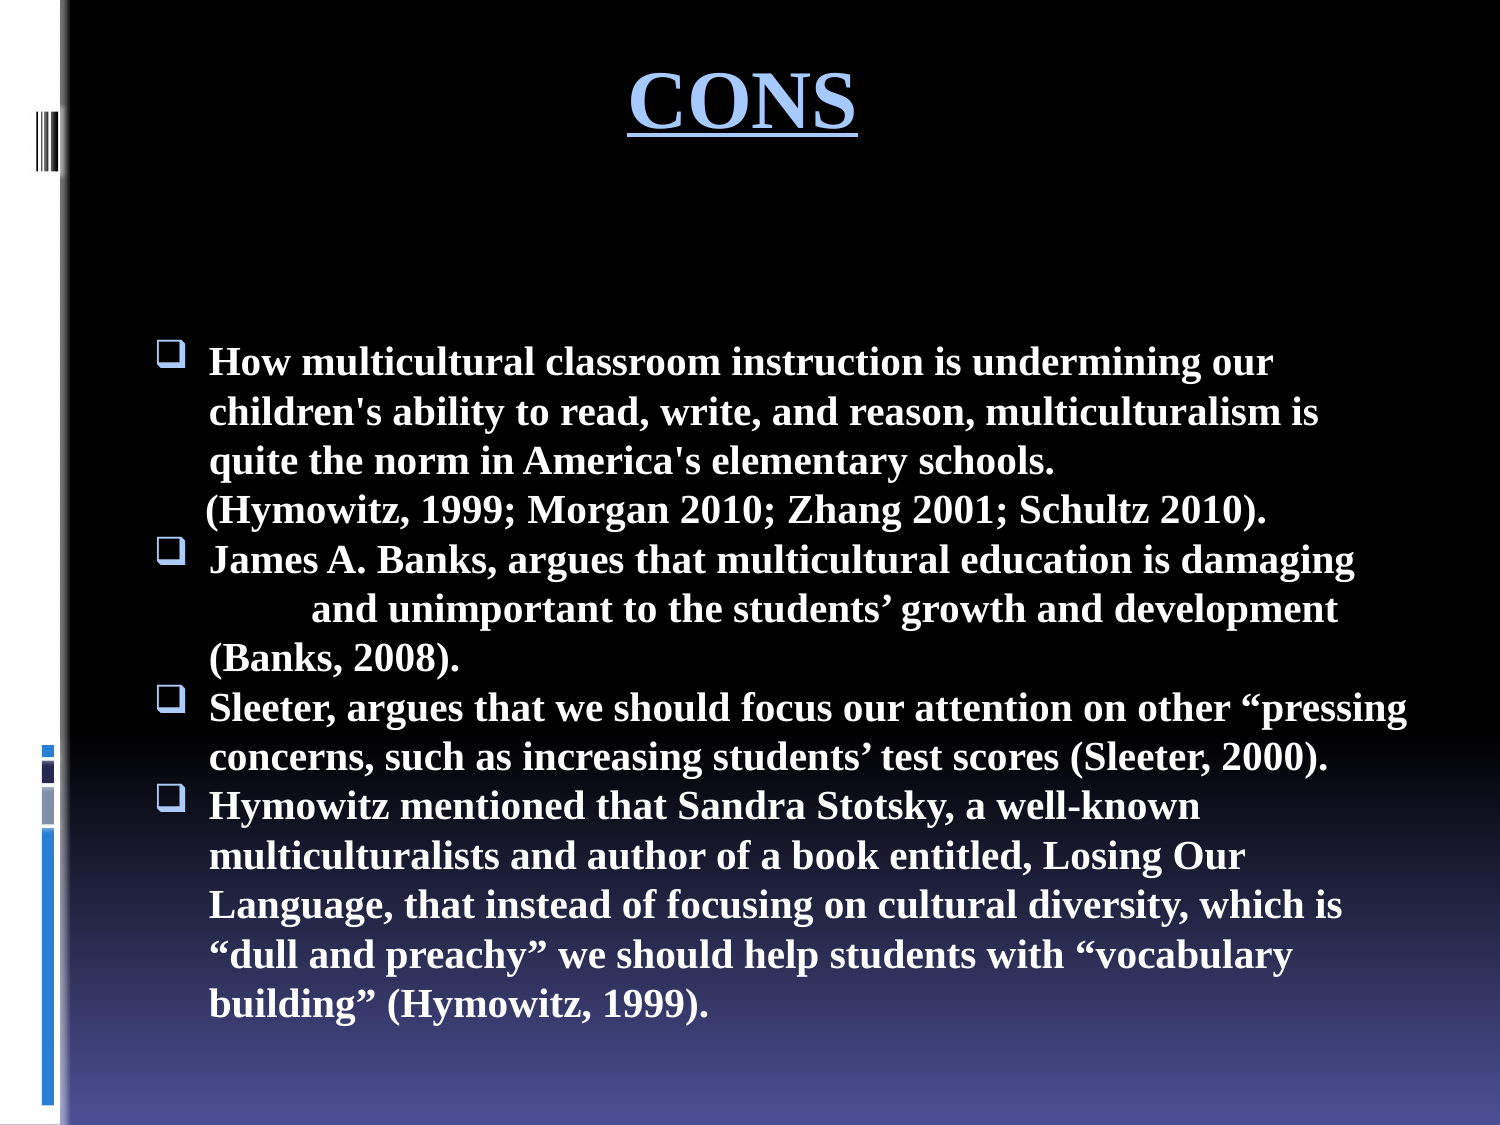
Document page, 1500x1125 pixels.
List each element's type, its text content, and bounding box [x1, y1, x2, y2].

subtitle How multicultural classroom instruction is undermining our children's ability to read, write, and reason, multiculturalism is quite the norm in America's elementary schools. (Hymowitz, 1999; Morgan 2010; Zhang 2001; Schultz 2010). James A. Banks, argues that multicultural education is damaging and unimportant to the students’ growth and development (Banks, 2008). Sleeter, argues that we should focus our attention on other “pressing concerns, such as increasing students’ test scores (Sleeter, 2000). Hymowitz mentioned that Sandra Stotsky, a well-known multiculturalists and author of a book entitled, Losing Our Language, that instead of focusing on cultural diversity, which is “dull and preachy” we should help students with “vocabulary building” (Hymowitz, 1999). [137, 187, 1425, 1063]
title Cons [112, 37, 1388, 362]
